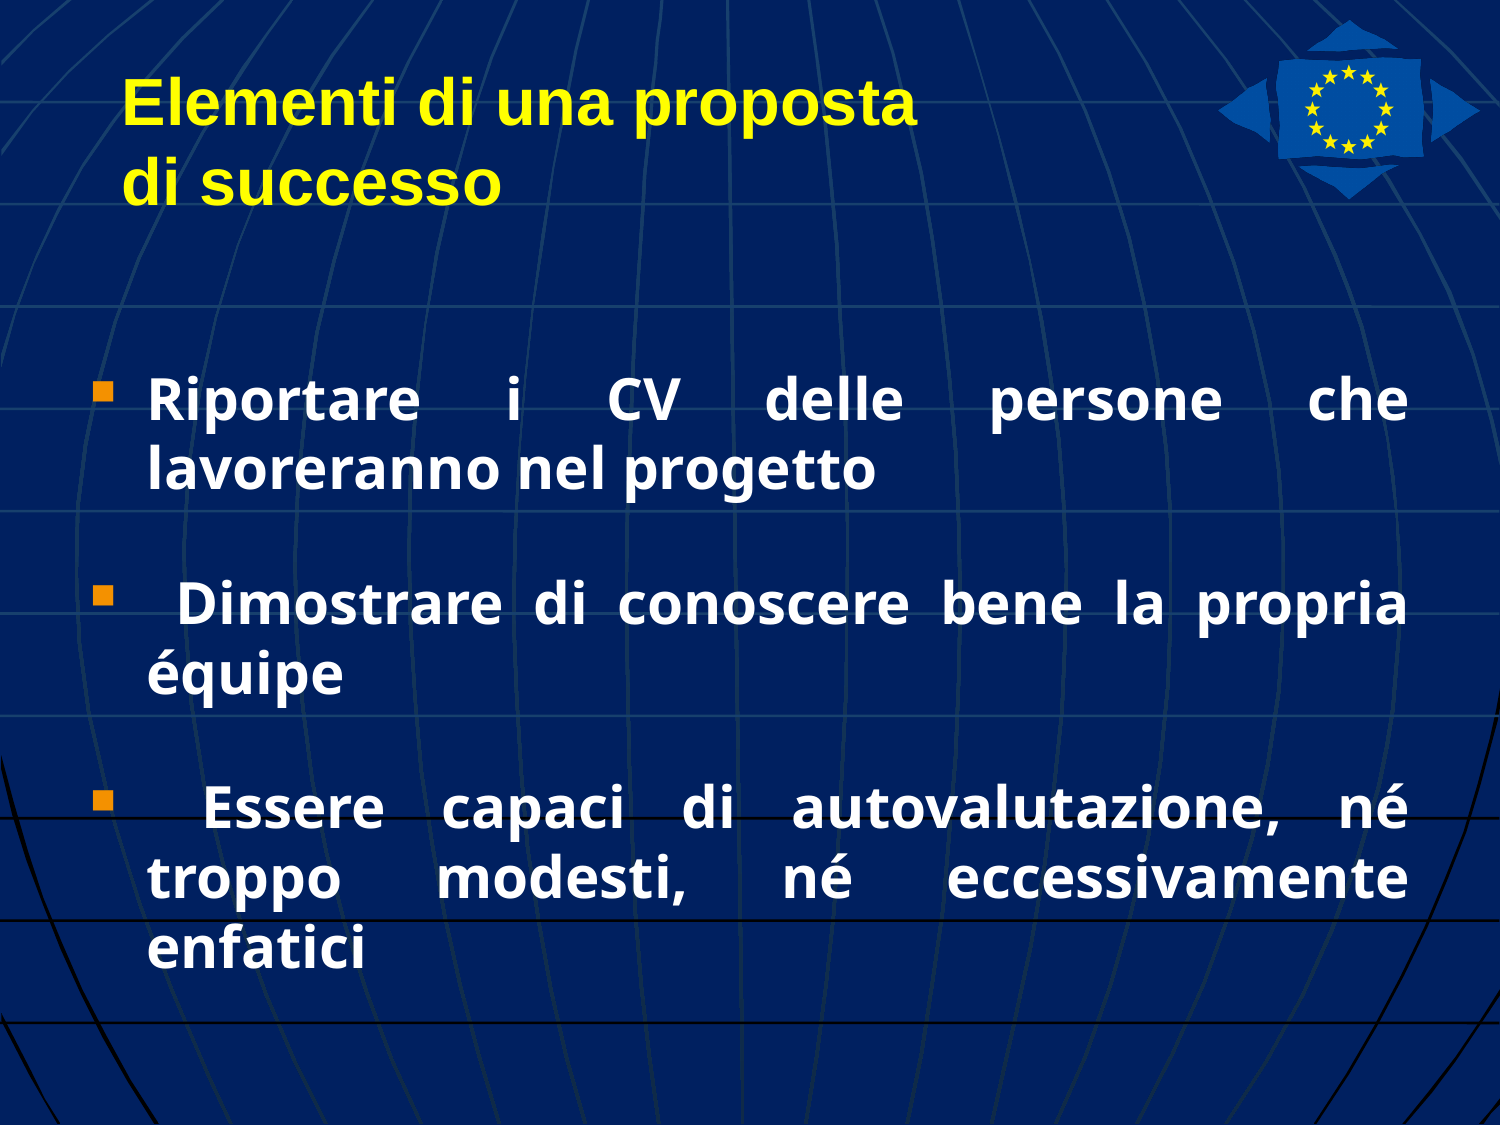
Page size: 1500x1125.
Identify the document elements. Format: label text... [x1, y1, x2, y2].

title Elementi di una proposta di successo [75, 45, 984, 233]
list Riportare i CV delle persone che lavoreranno nel progetto Dimostrare di conoscere bene la propria équipe Essere capaci di autovalutazione, né troppo modesti, né eccessivamente enfatici [75, 262, 1425, 1006]
picture [1214, 17, 1485, 203]
